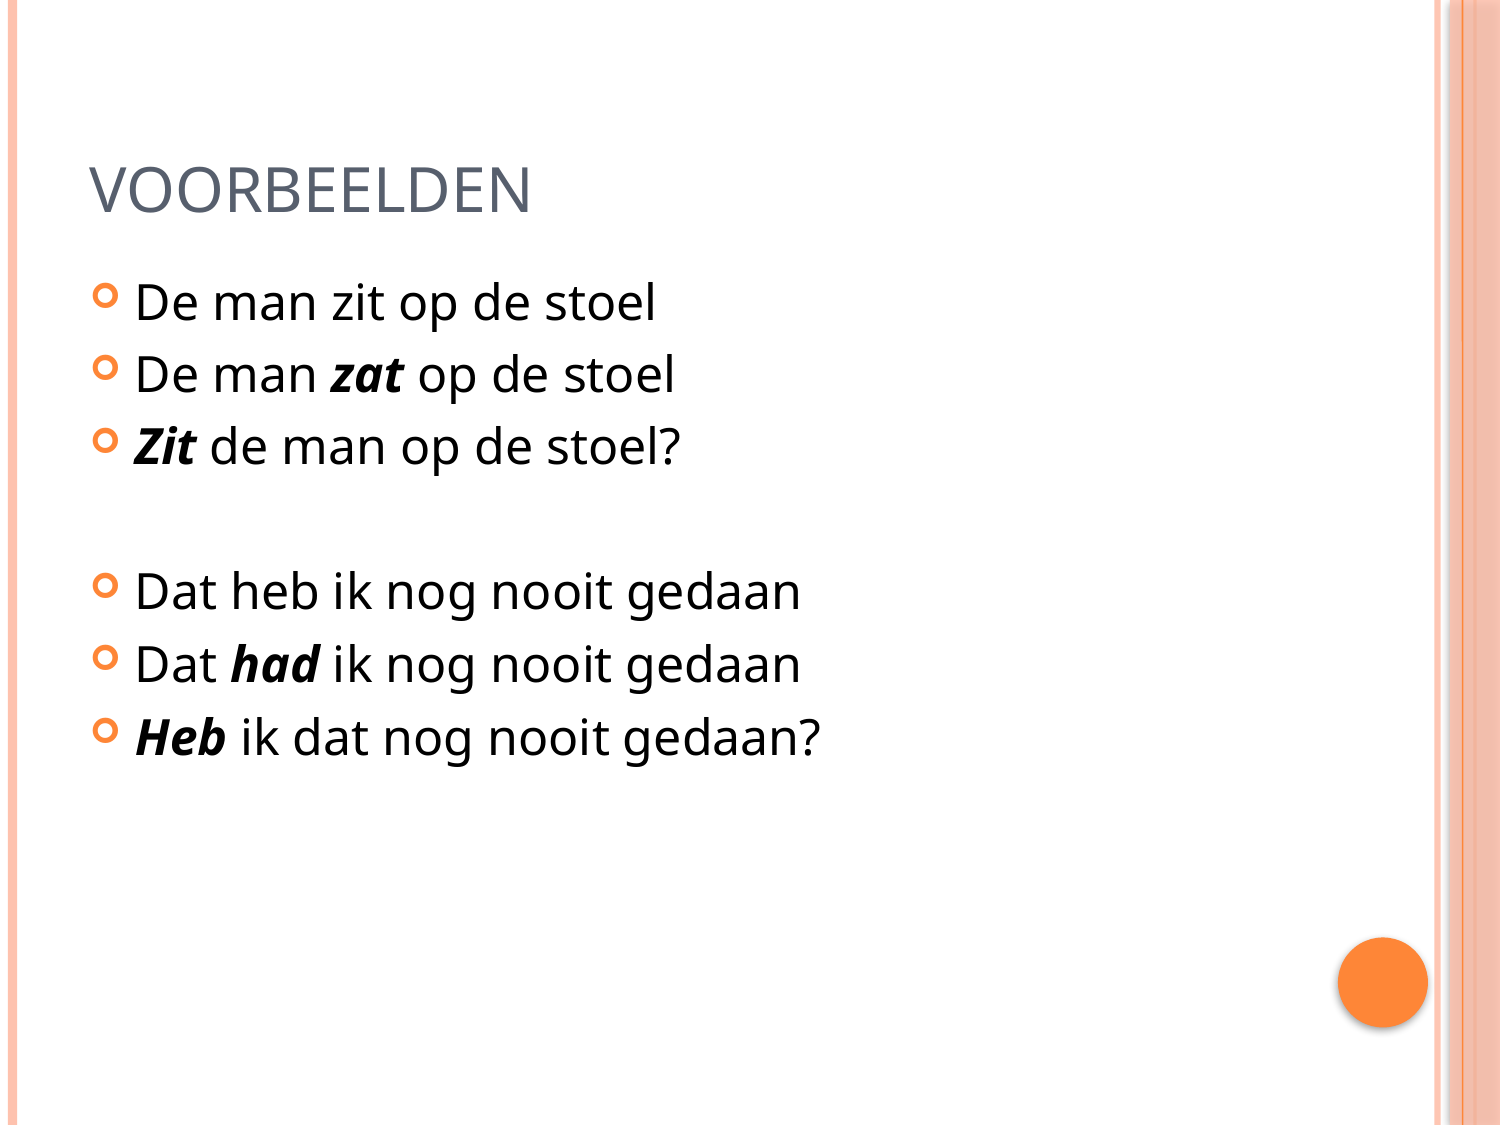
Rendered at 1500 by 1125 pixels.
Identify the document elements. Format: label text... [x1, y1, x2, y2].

list De man zit op de stoel De man zat op de stoel Zit de man op de stoel? Dat heb ik nog nooit gedaan Dat had ik nog nooit gedaan Heb ik dat nog nooit gedaan? [75, 262, 1300, 1062]
title Voorbeelden [75, 45, 1300, 233]
